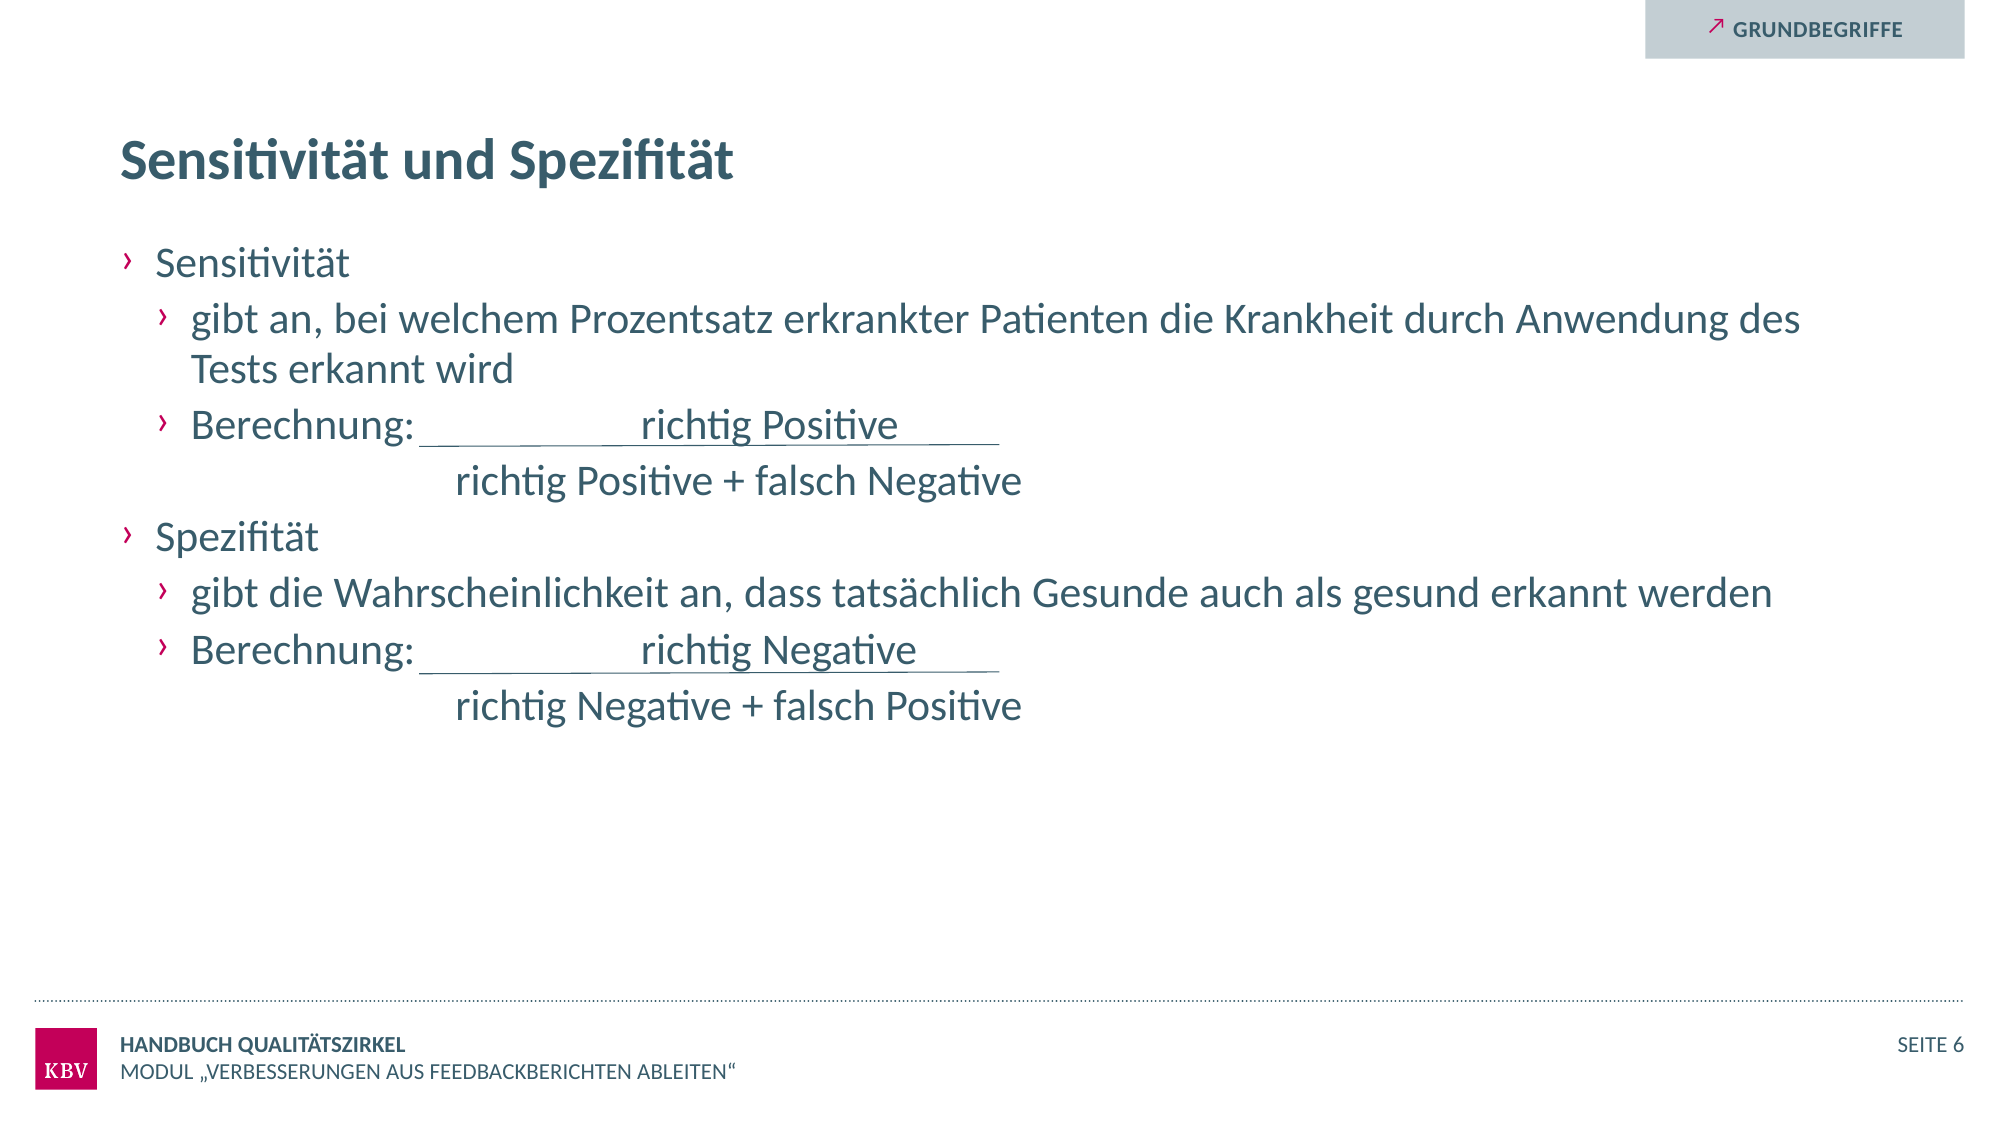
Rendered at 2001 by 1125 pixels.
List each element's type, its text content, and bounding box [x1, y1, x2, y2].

slide_number Modul „verbesserungen aus FeedbackBERICHTEN ableiten“ [120, 1057, 1668, 1084]
list Sensitivität gibt an, bei welchem Prozentsatz erkrankter Patienten die Krankheit durch Anwendung des Tests erkannt wird Berechnung: richtig Positive richtig Positive + falsch Negative Spezifität gibt die Wahrscheinlichkeit an, dass tatsächlich Gesunde auch als gesund erkannt werden Berechnung: richtig Negative richtig Negative + falsch Positive [120, 237, 1880, 945]
title Sensitivität und Spezifität [120, 129, 1880, 201]
footer Handbuch Qualitätszirkel [120, 1030, 1668, 1057]
list Grundbegriffe [1645, 0, 1965, 59]
slide_number Seite 6 [1787, 1030, 1965, 1057]
